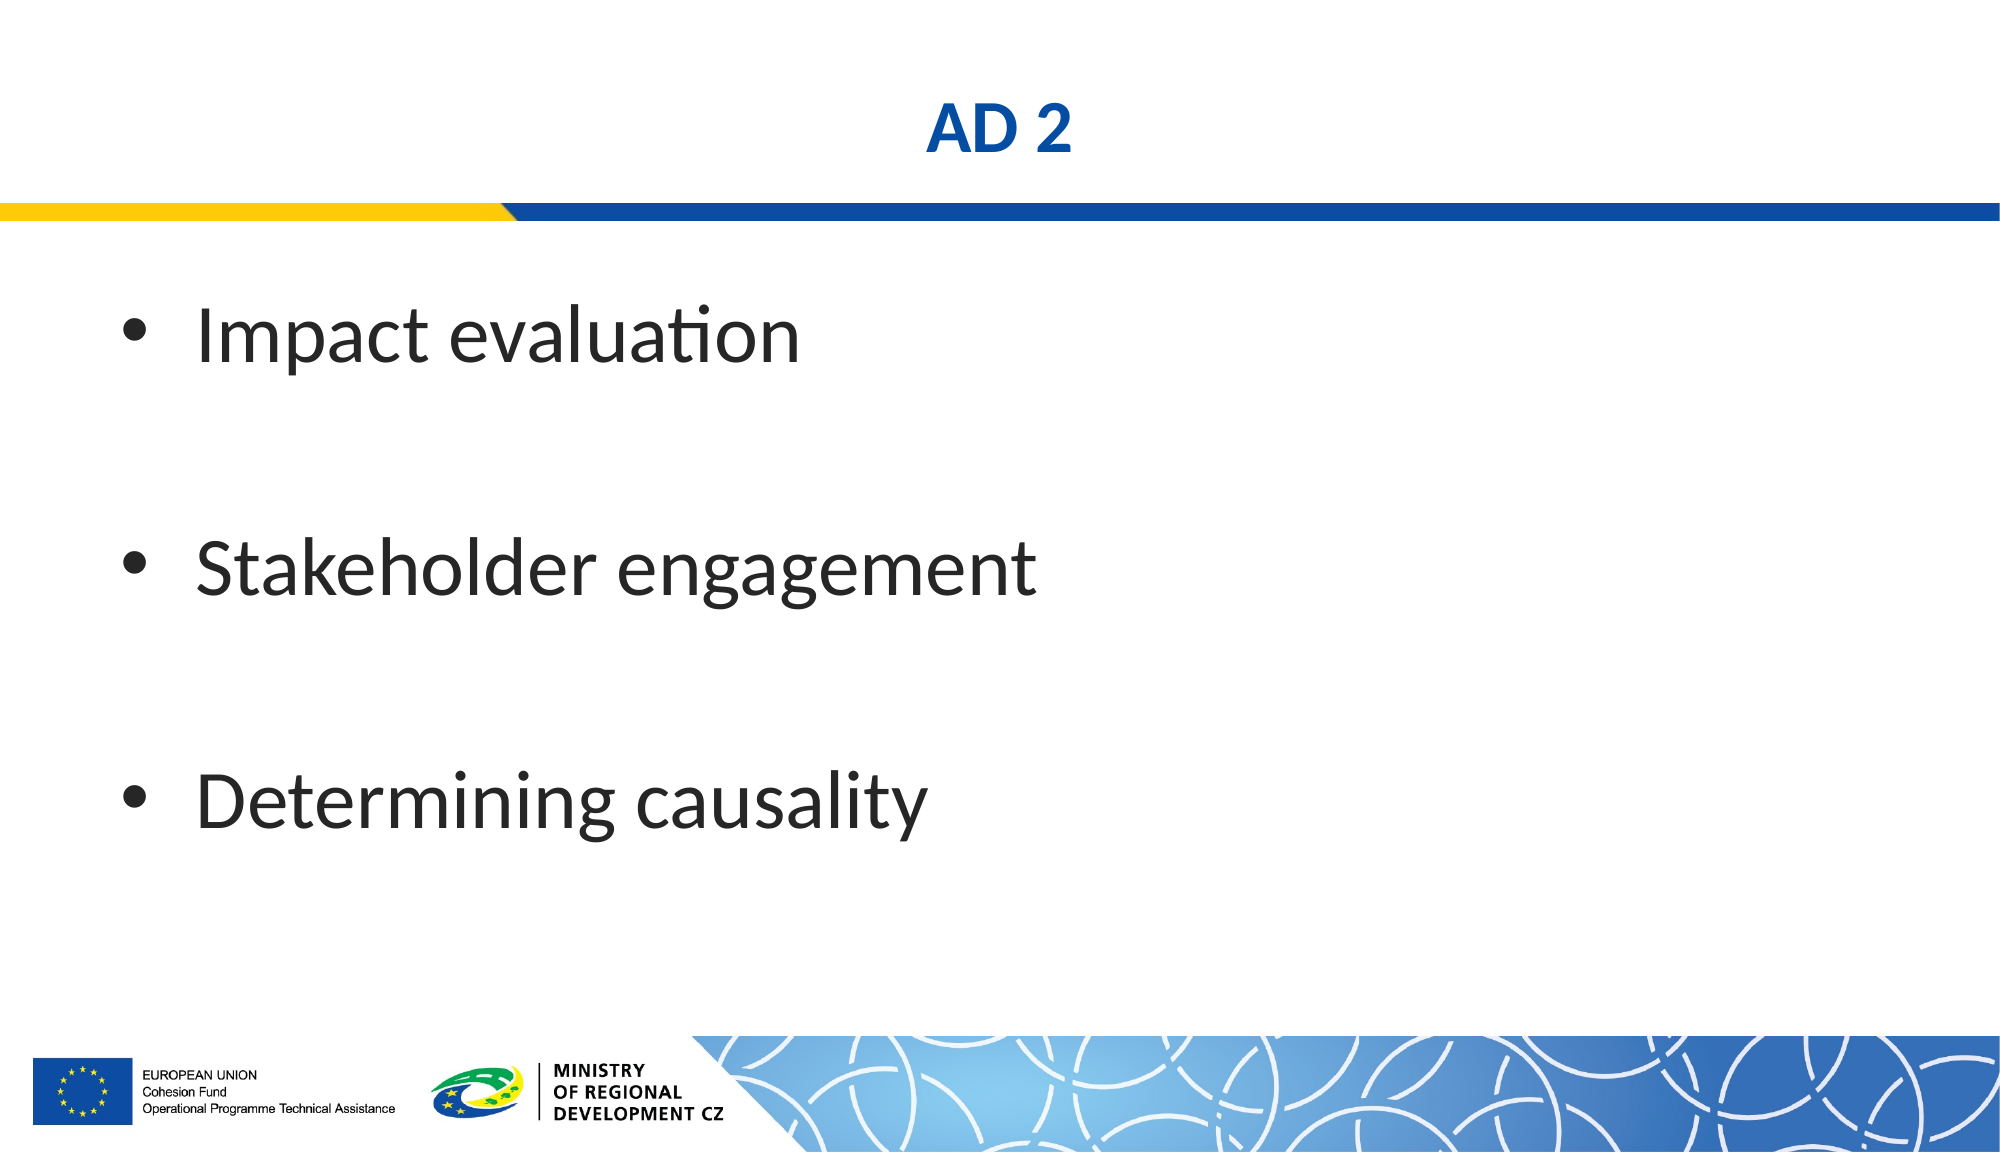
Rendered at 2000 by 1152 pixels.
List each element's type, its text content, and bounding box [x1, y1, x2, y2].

title AD 2 [99, 46, 1900, 198]
picture [0, 203, 2000, 221]
picture [0, 1036, 2000, 1152]
list Impact evaluation Stakeholder engagement Determining causality [99, 268, 1900, 1029]
